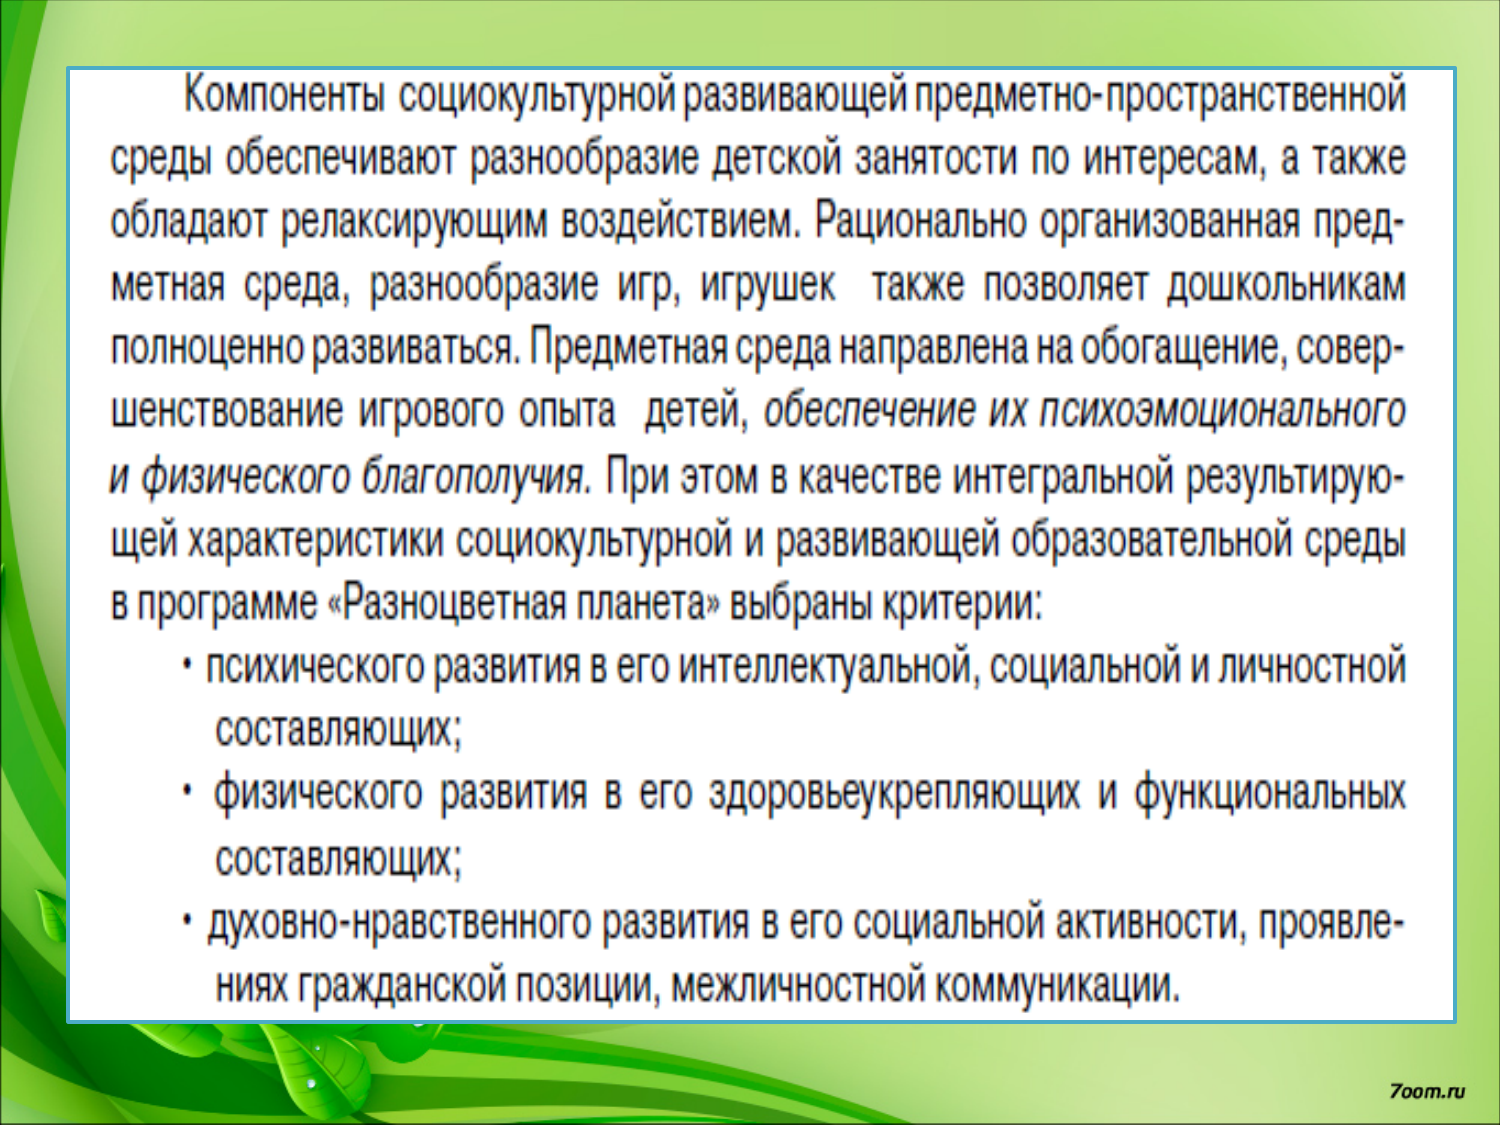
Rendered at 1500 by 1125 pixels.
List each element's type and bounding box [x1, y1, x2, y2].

list [70, 70, 1454, 1020]
picture [0, 0, 1500, 1125]
